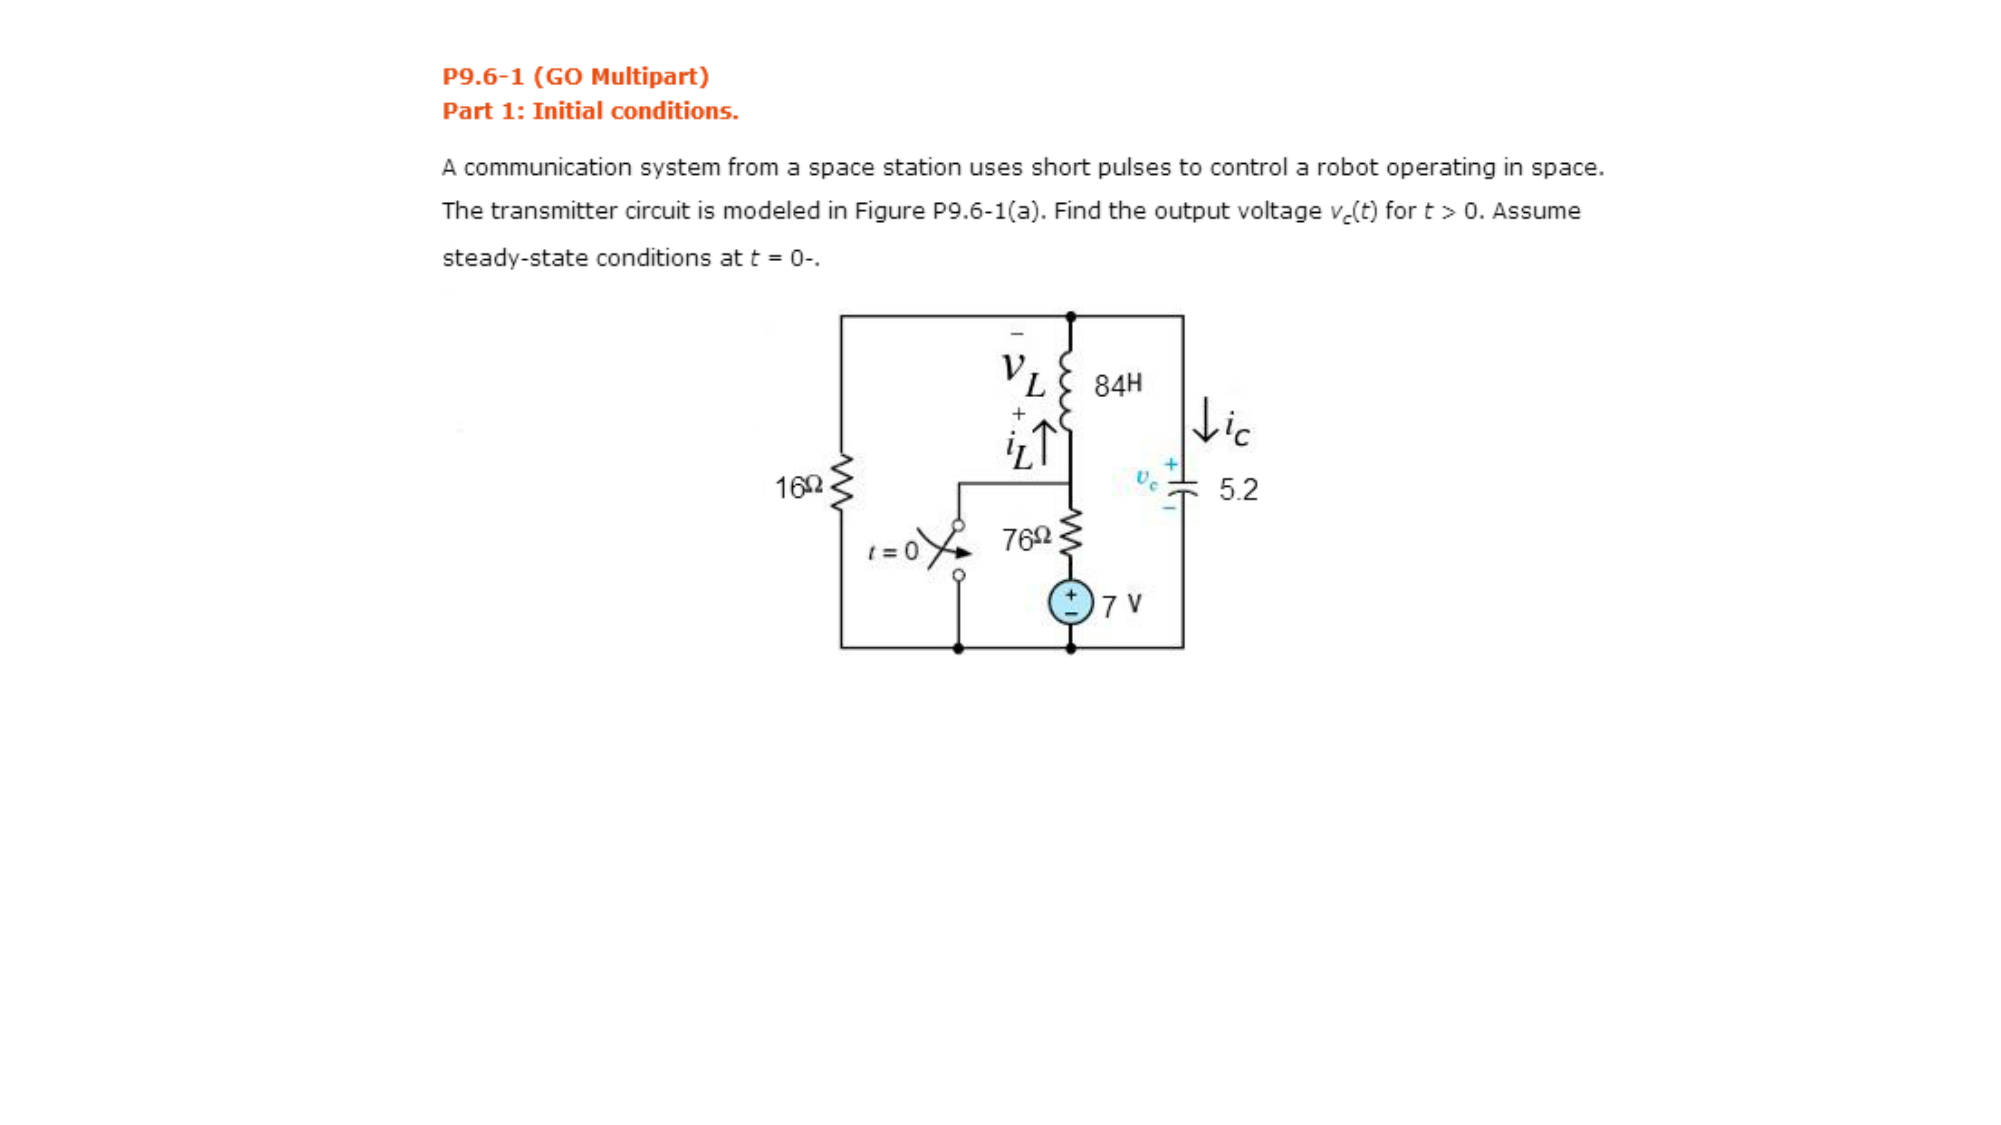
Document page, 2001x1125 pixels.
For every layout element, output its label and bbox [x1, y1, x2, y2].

picture [428, 56, 1618, 669]
